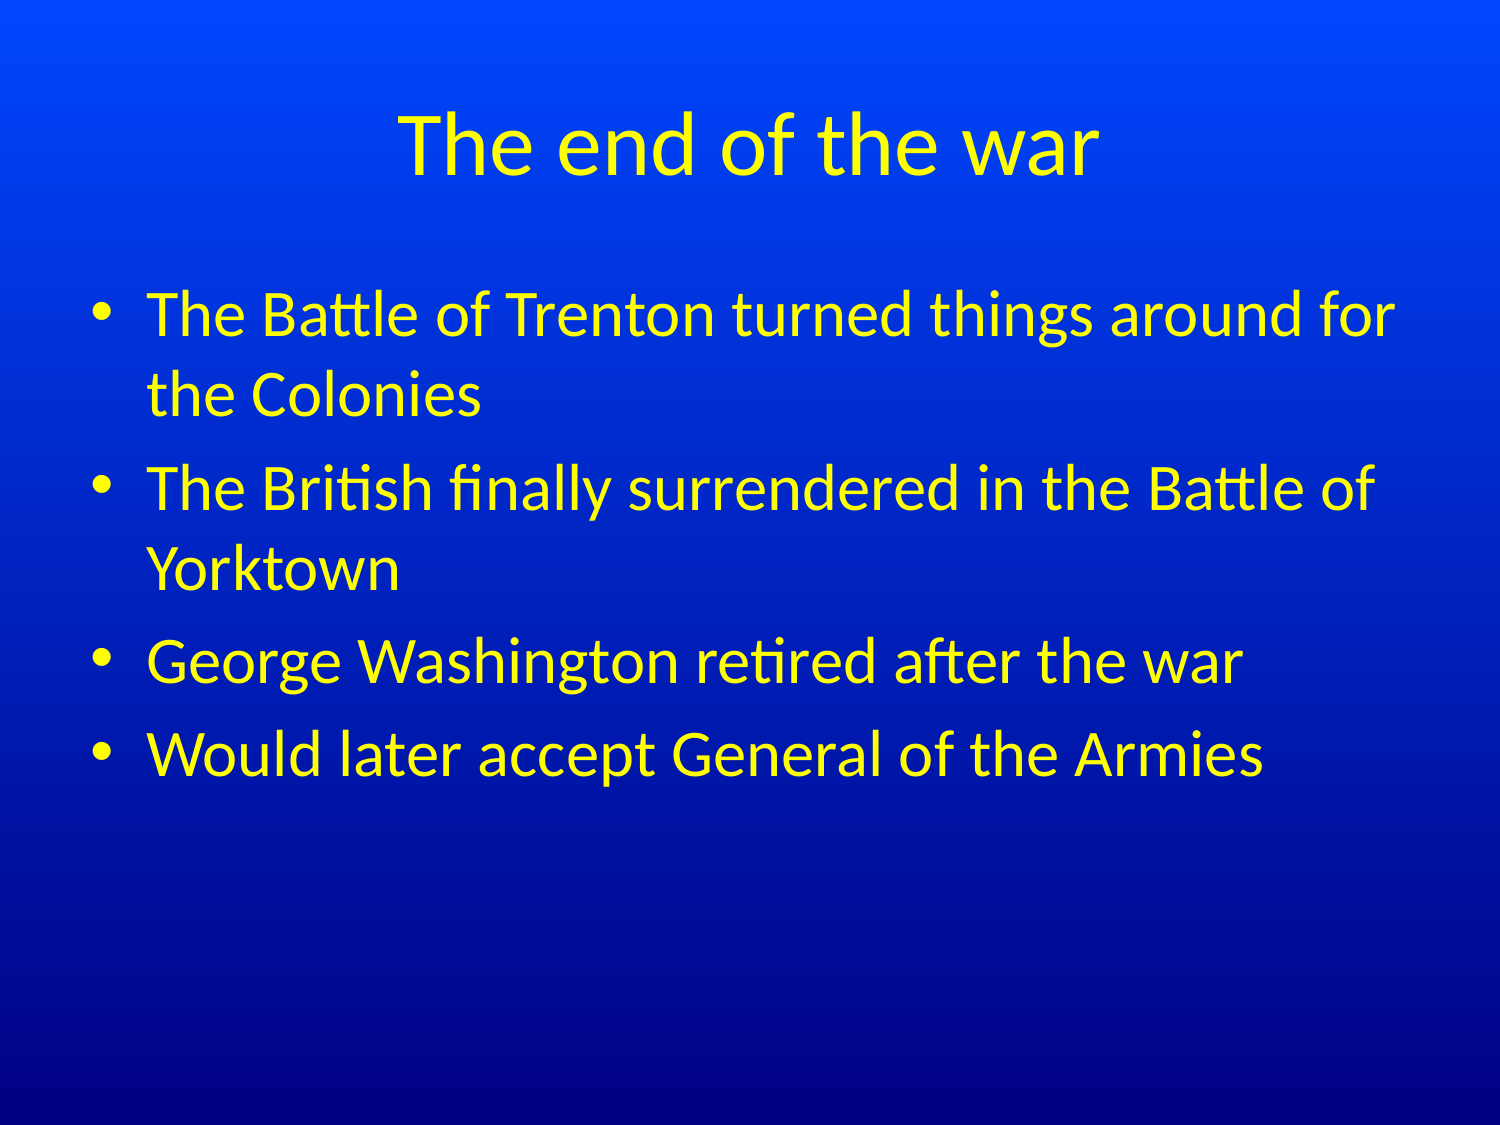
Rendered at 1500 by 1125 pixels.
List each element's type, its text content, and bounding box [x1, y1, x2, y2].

title The end of the war [74, 44, 1426, 233]
list The Battle of Trenton turned things around for the Colonies The British finally surrendered in the Battle of Yorktown George Washington retired after the war Would later accept General of the Armies [74, 262, 1426, 1006]
